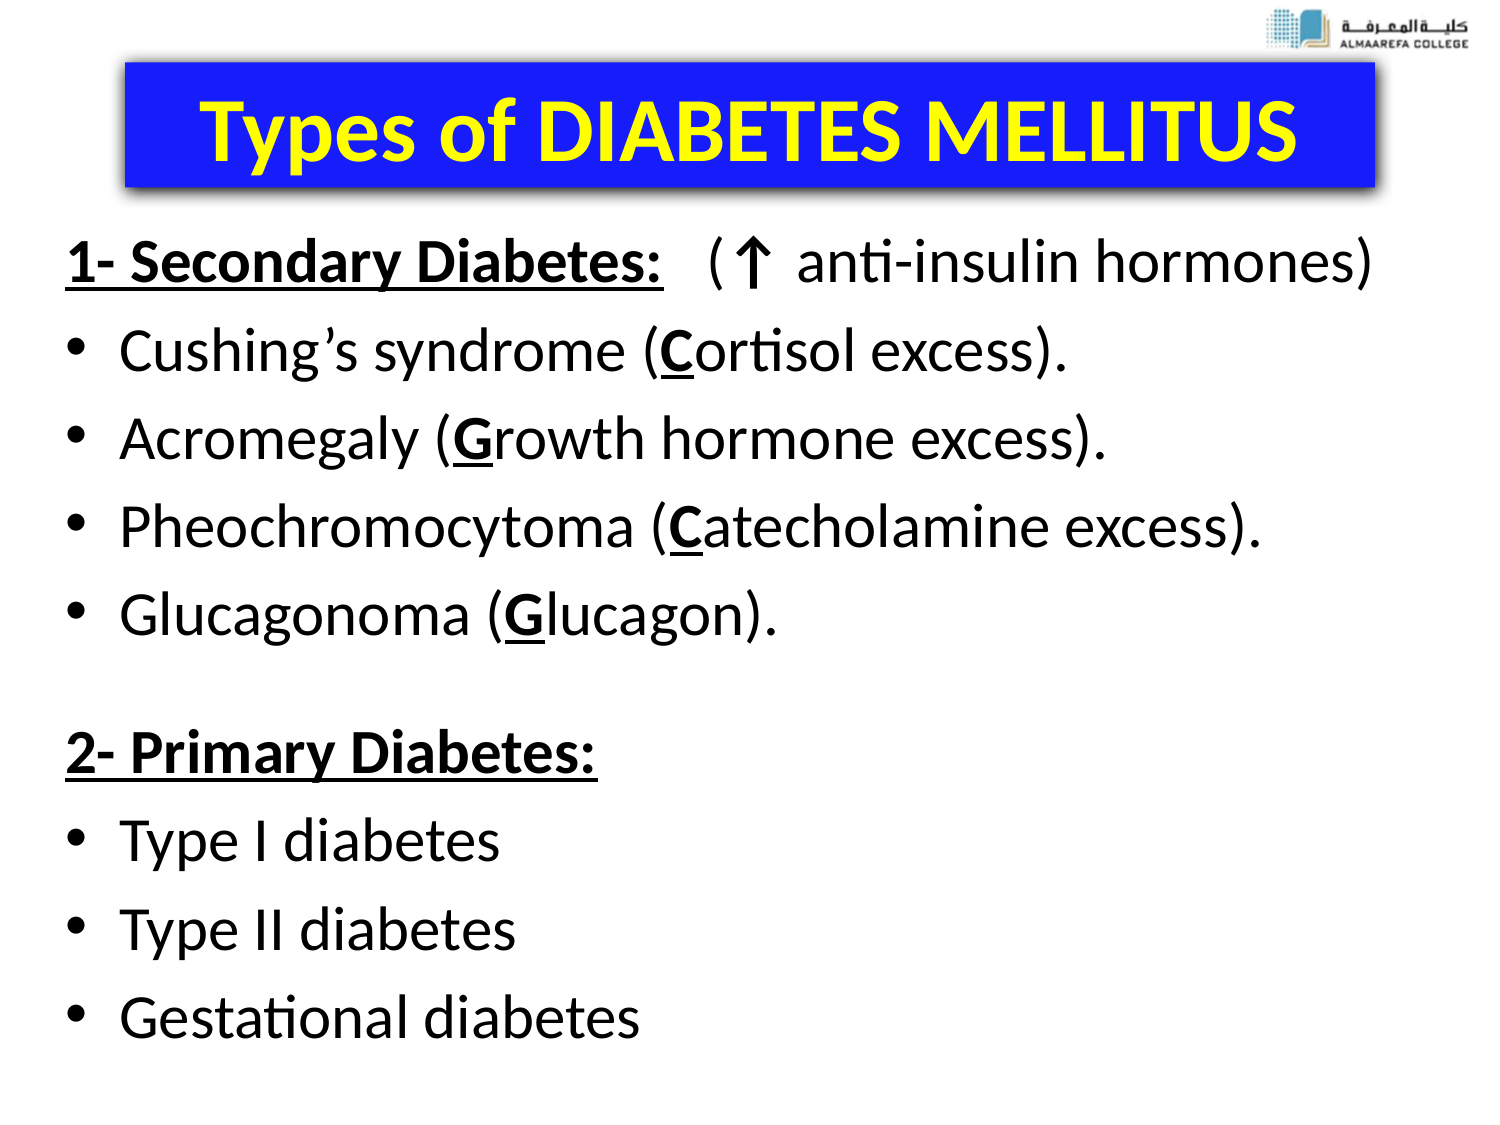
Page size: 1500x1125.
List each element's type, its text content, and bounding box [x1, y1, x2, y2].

list 1- Secondary Diabetes: (↑ anti-insulin hormones) Cushing’s syndrome (Cortisol excess). Acromegaly (Growth hormone excess). Pheochromocytoma (Catecholamine excess). Glucagonoma (Glucagon). 2- Primary Diabetes: Type I diabetes Type II diabetes Gestational diabetes [50, 212, 1500, 1063]
title Types of DIABETES MELLITUS [125, 62, 1375, 188]
picture [1262, 0, 1473, 65]
